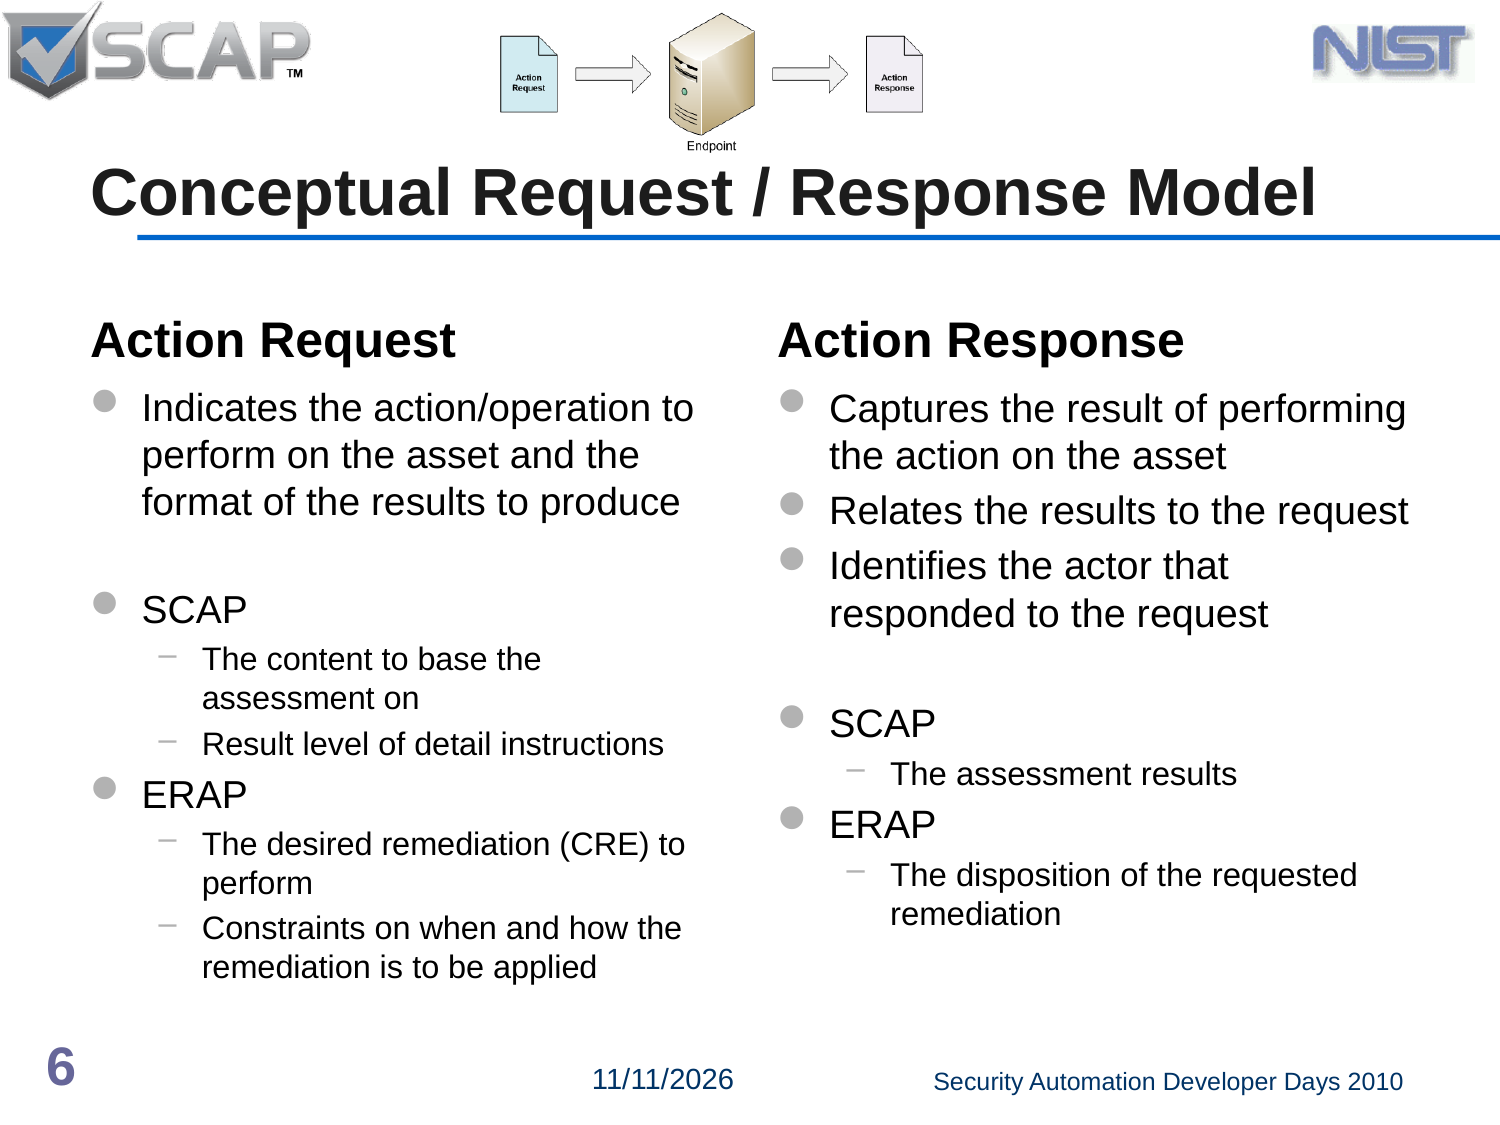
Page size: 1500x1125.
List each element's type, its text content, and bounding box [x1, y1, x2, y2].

list Captures the result of performing the action on the asset Relates the results to the request Identifies the actor that responded to the request SCAP The assessment results ERAP The disposition of the requested remediation [761, 374, 1426, 1006]
list Action Response [761, 237, 1426, 374]
slide_number 6 [13, 1023, 111, 1105]
list Action Request [74, 237, 738, 374]
list Indicates the action/operation to perform on the asset and the format of the results to produce SCAP The content to base the assessment on Result level of detail instructions ERAP The desired remediation (CRE) to perform Constraints on when and how the remediation is to be applied [74, 374, 738, 1006]
picture [0, 0, 313, 103]
footer Security Automation Developer Days 2010 [912, 1024, 1426, 1104]
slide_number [399, 1024, 750, 1104]
picture [499, 12, 923, 154]
title Conceptual Request / Response Model [74, 87, 1426, 238]
picture [1312, 24, 1475, 83]
